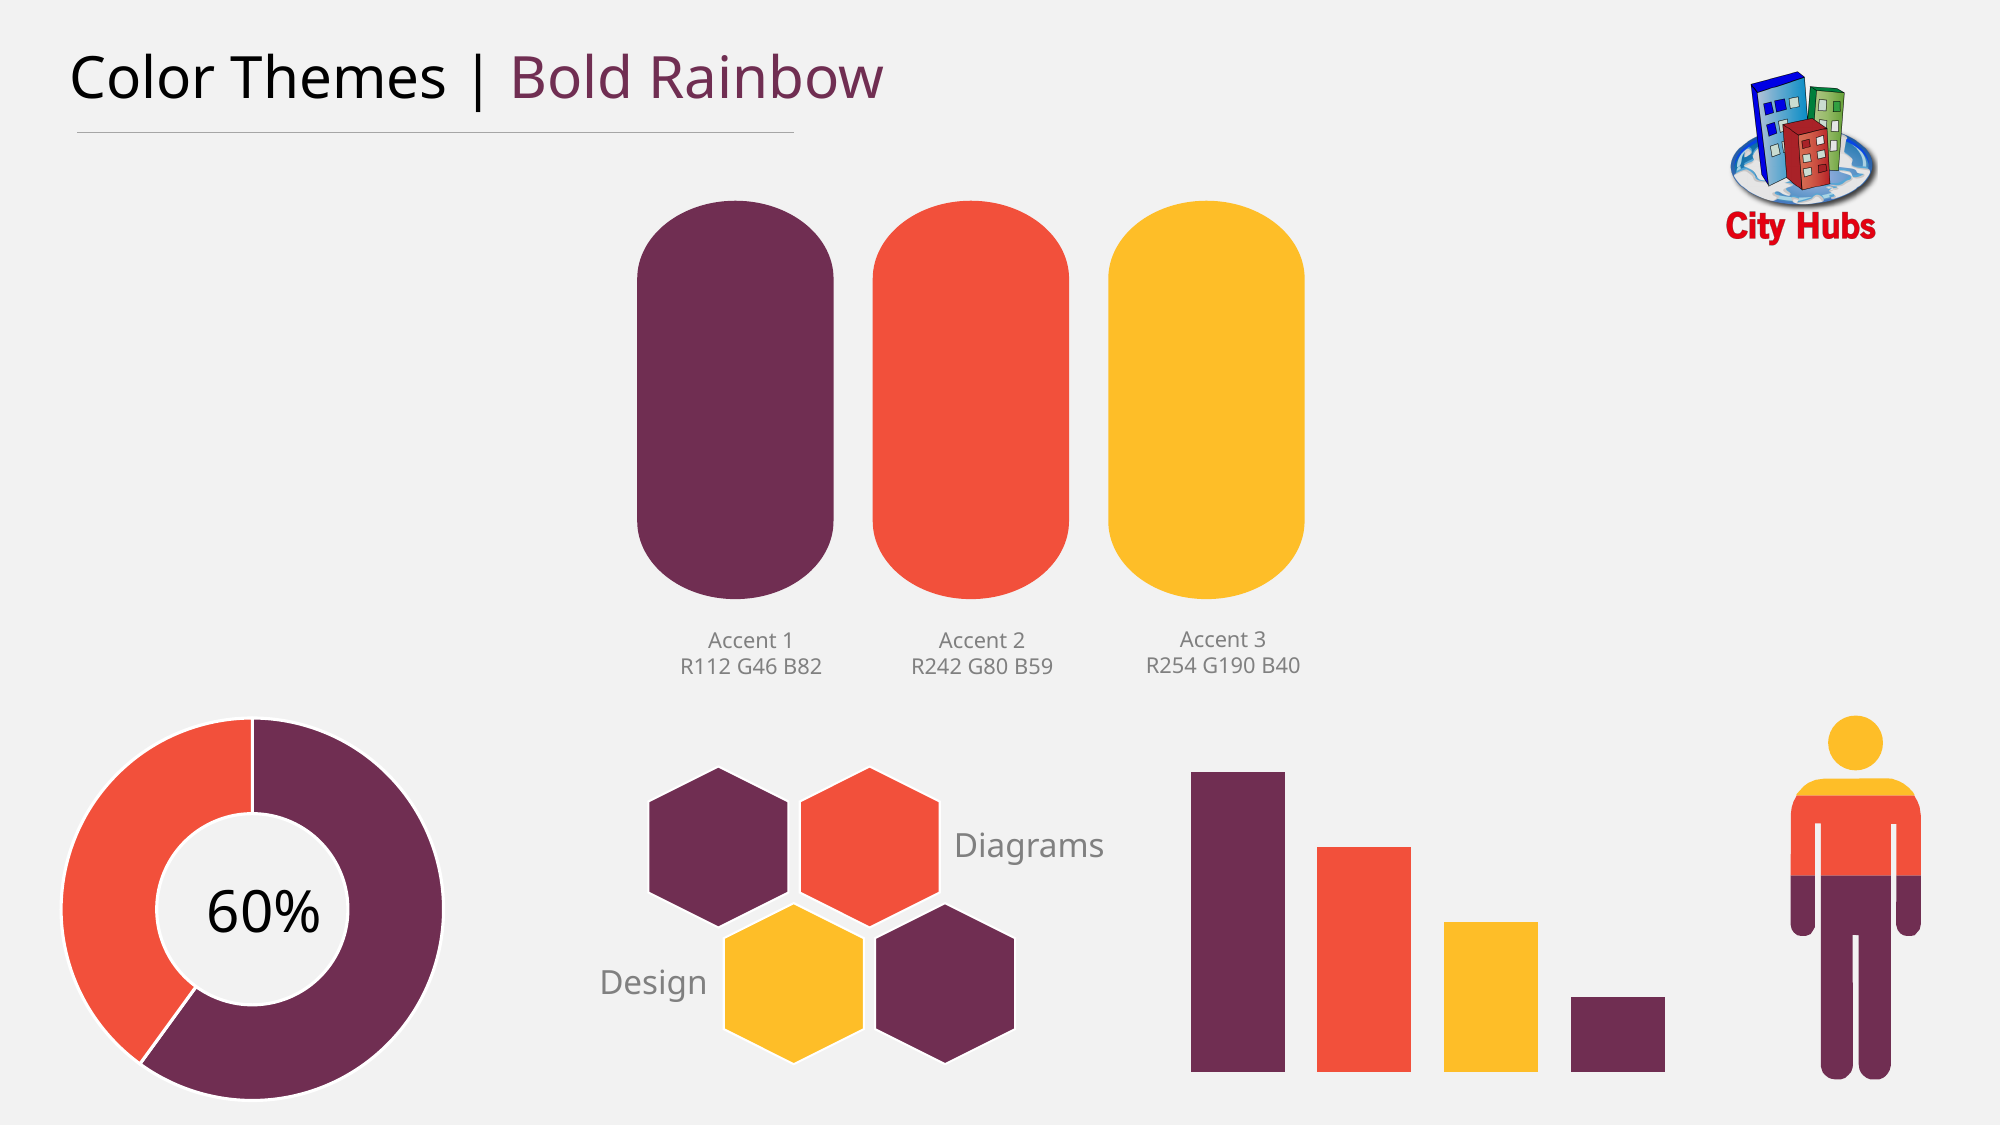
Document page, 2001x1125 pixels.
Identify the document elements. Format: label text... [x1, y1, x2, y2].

text_box Color Themes | Bold Rainbow [54, 32, 1000, 118]
text_box [1107, 199, 1306, 601]
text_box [543, 722, 1124, 1109]
text_box [636, 199, 835, 601]
text_box Accent 3 R254 G190 B40 [1108, 618, 1339, 686]
text_box Accent 1 R112 G46 B82 [641, 618, 861, 687]
chart [1163, 727, 1692, 1080]
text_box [7, 710, 497, 1109]
picture [1726, 68, 1878, 246]
text_box [871, 199, 1071, 601]
text_box Accent 2 R242 G80 B59 [872, 618, 1092, 687]
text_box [1790, 715, 1921, 1080]
